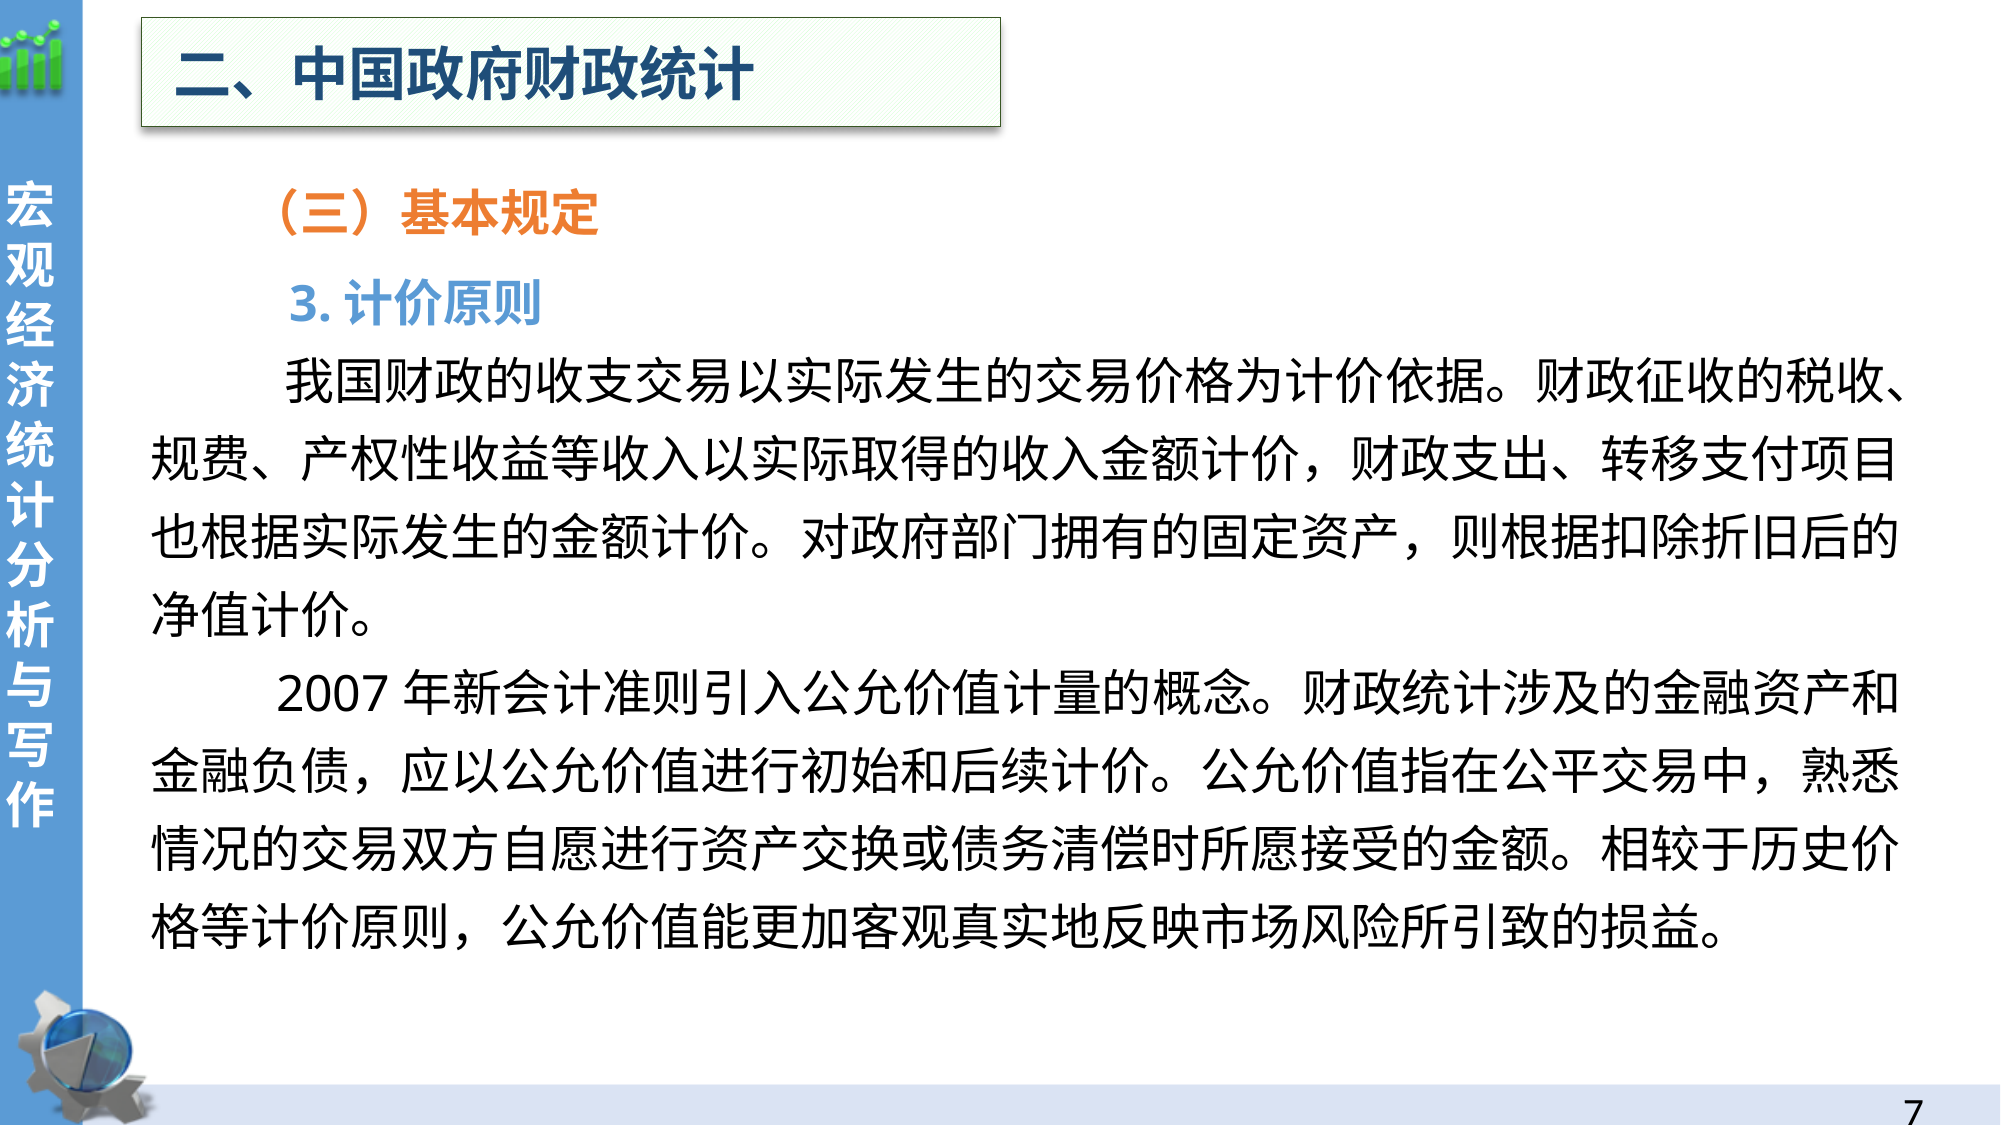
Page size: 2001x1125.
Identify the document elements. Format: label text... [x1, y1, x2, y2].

text_box 二、中国政府财政统计 [141, 17, 1000, 127]
slide_number 6 [1786, 1085, 1940, 1125]
picture [0, 0, 2001, 1125]
text_box （三）基本规定 3.计价原则 我国财政的收支交易以实际发生的交易价格为计价依据。财政征收的税收、规费、产权性收益等收入以实际取得的收入金额计价，财政支出、转移支付项目也根据实际发生的金额计价。对政府部门拥有的固定资产，则根据扣除折旧后的净值计价。 2007年新会计准则引入公允价值计量的概念。财政统计涉及的金融资产和金融负债，应以公允价值进行初始和后续计价。公允价值指在公平交易中，熟悉情况的交易双方自愿进行资产交换或债务清偿时所愿接受的金额。相较于历史价格等计价原则，公允价值能更加客观真实地反映市场风险所引致的损益。 [110, 227, 1940, 1125]
